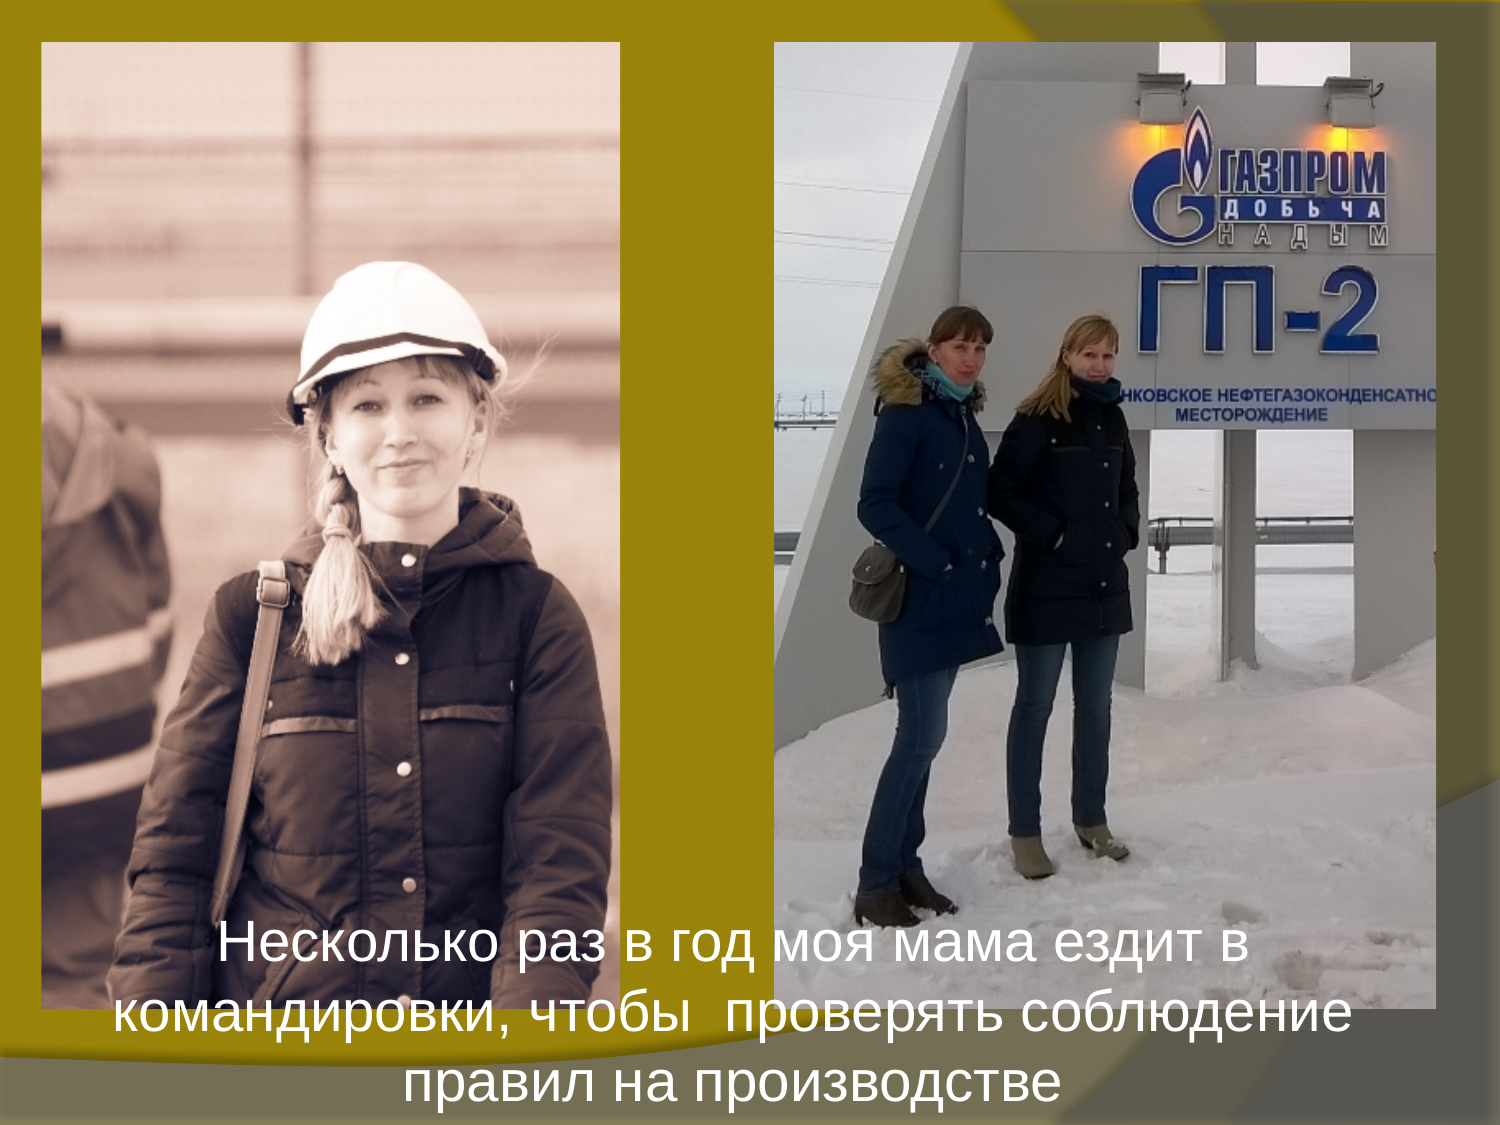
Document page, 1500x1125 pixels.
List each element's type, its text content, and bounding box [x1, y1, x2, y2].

text_box Несколько раз в год моя мама ездит в командировки, чтобы проверять соблюдение правил на производстве [4, 895, 1463, 1121]
picture [773, 42, 1437, 1010]
picture [41, 42, 621, 1010]
